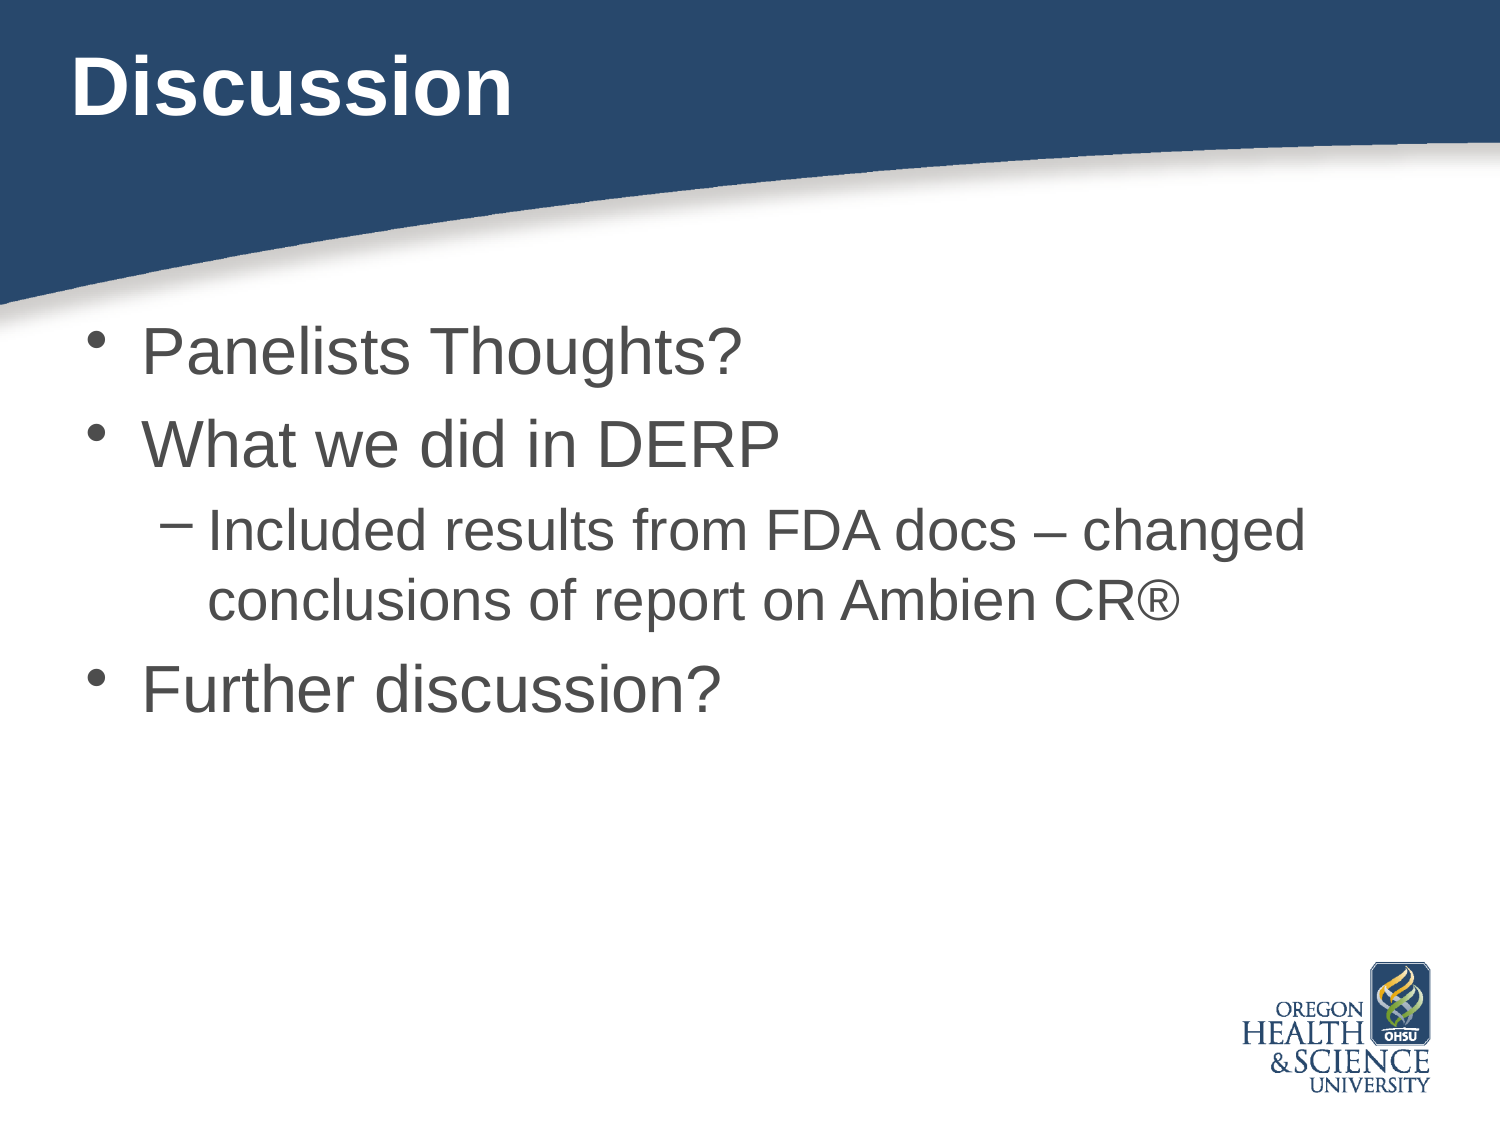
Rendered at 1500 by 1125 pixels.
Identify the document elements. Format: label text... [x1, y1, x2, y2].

title Discussion [70, 24, 1421, 125]
picture [0, 0, 1500, 1125]
list Panelists Thoughts? What we did in DERP Included results from FDA docs – changed conclusions of report on Ambien CR® Further discussion? [70, 299, 1421, 1005]
